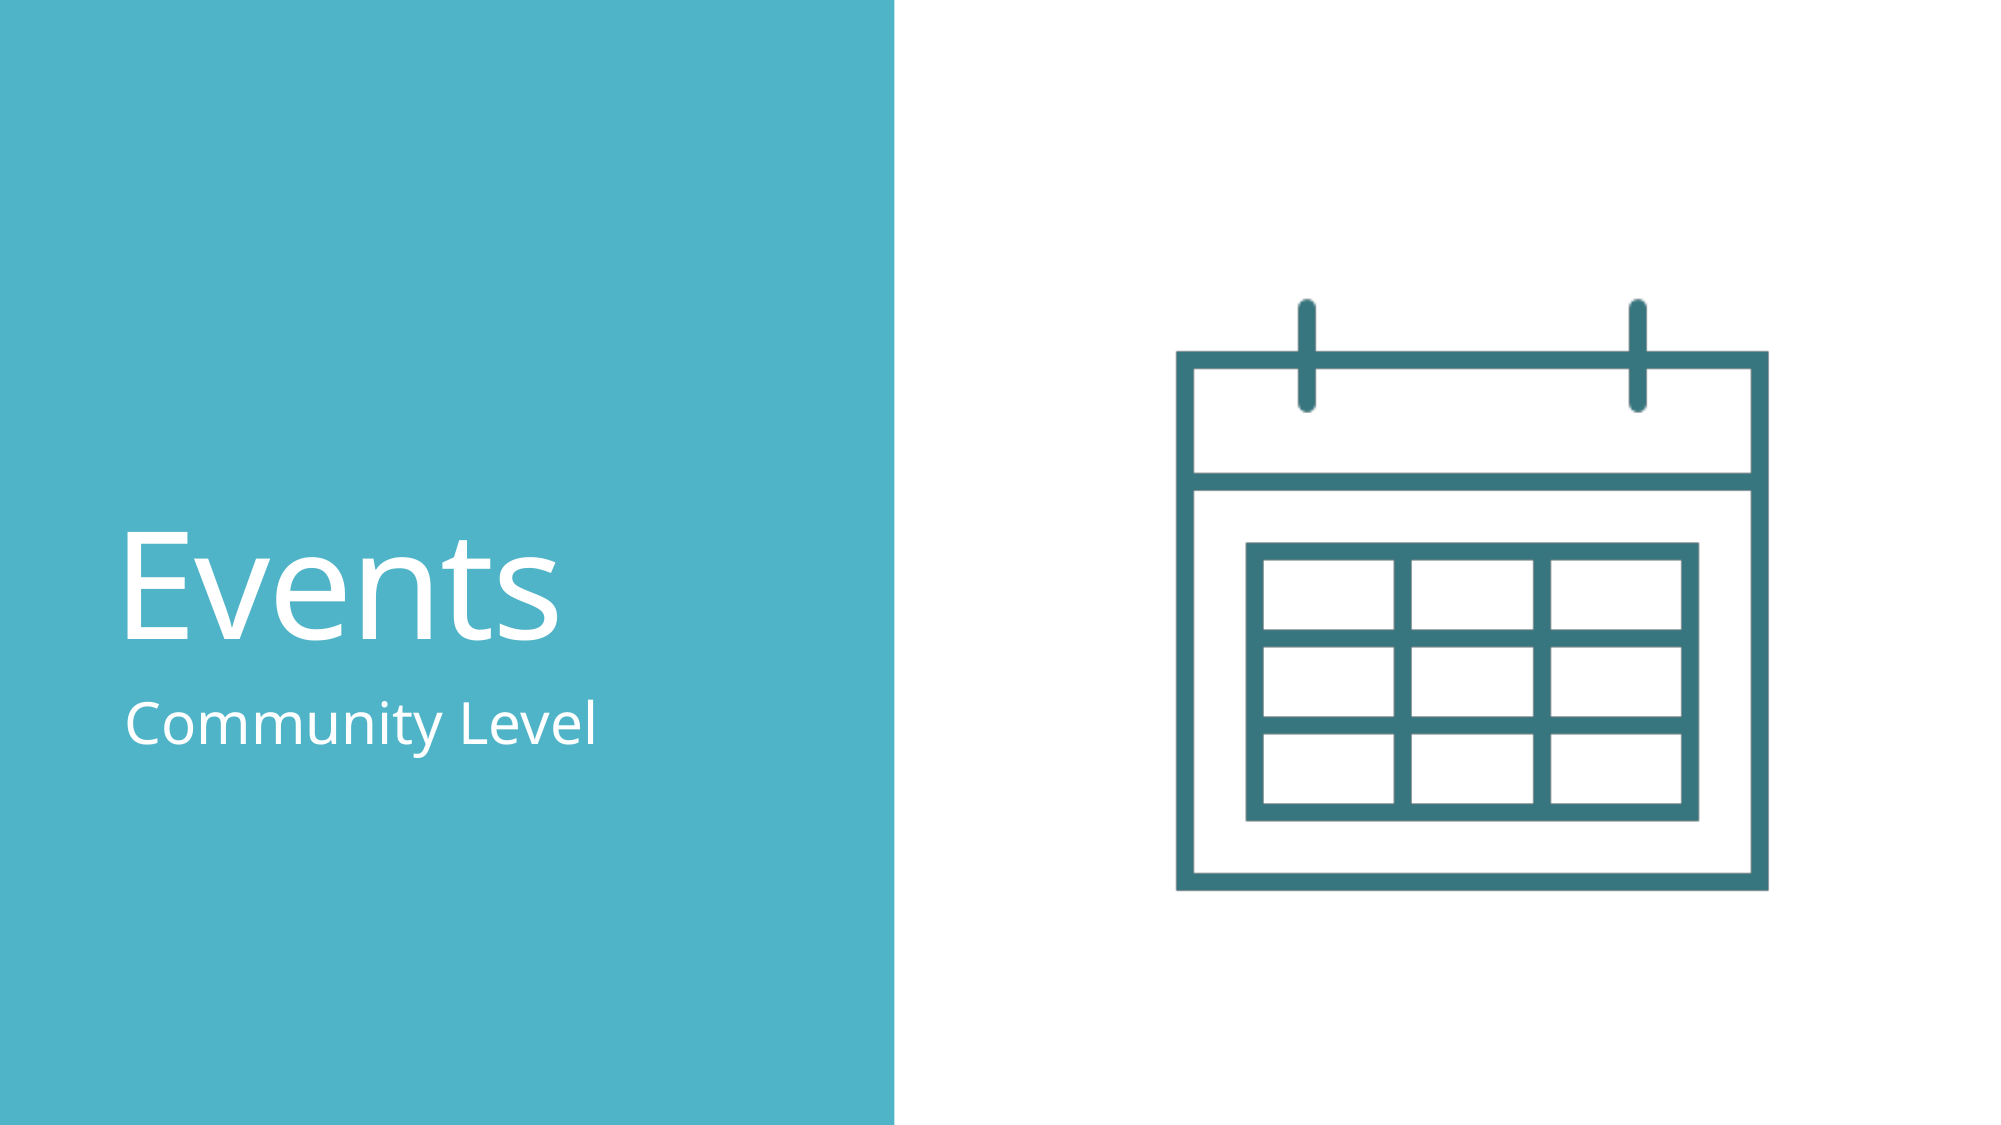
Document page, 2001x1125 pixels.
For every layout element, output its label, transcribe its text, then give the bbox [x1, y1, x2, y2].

picture [1055, 177, 1891, 1013]
list Community Level [109, 690, 789, 961]
title Events [98, 126, 789, 677]
text_box [893, 0, 2000, 1125]
text_box [0, 0, 893, 1125]
